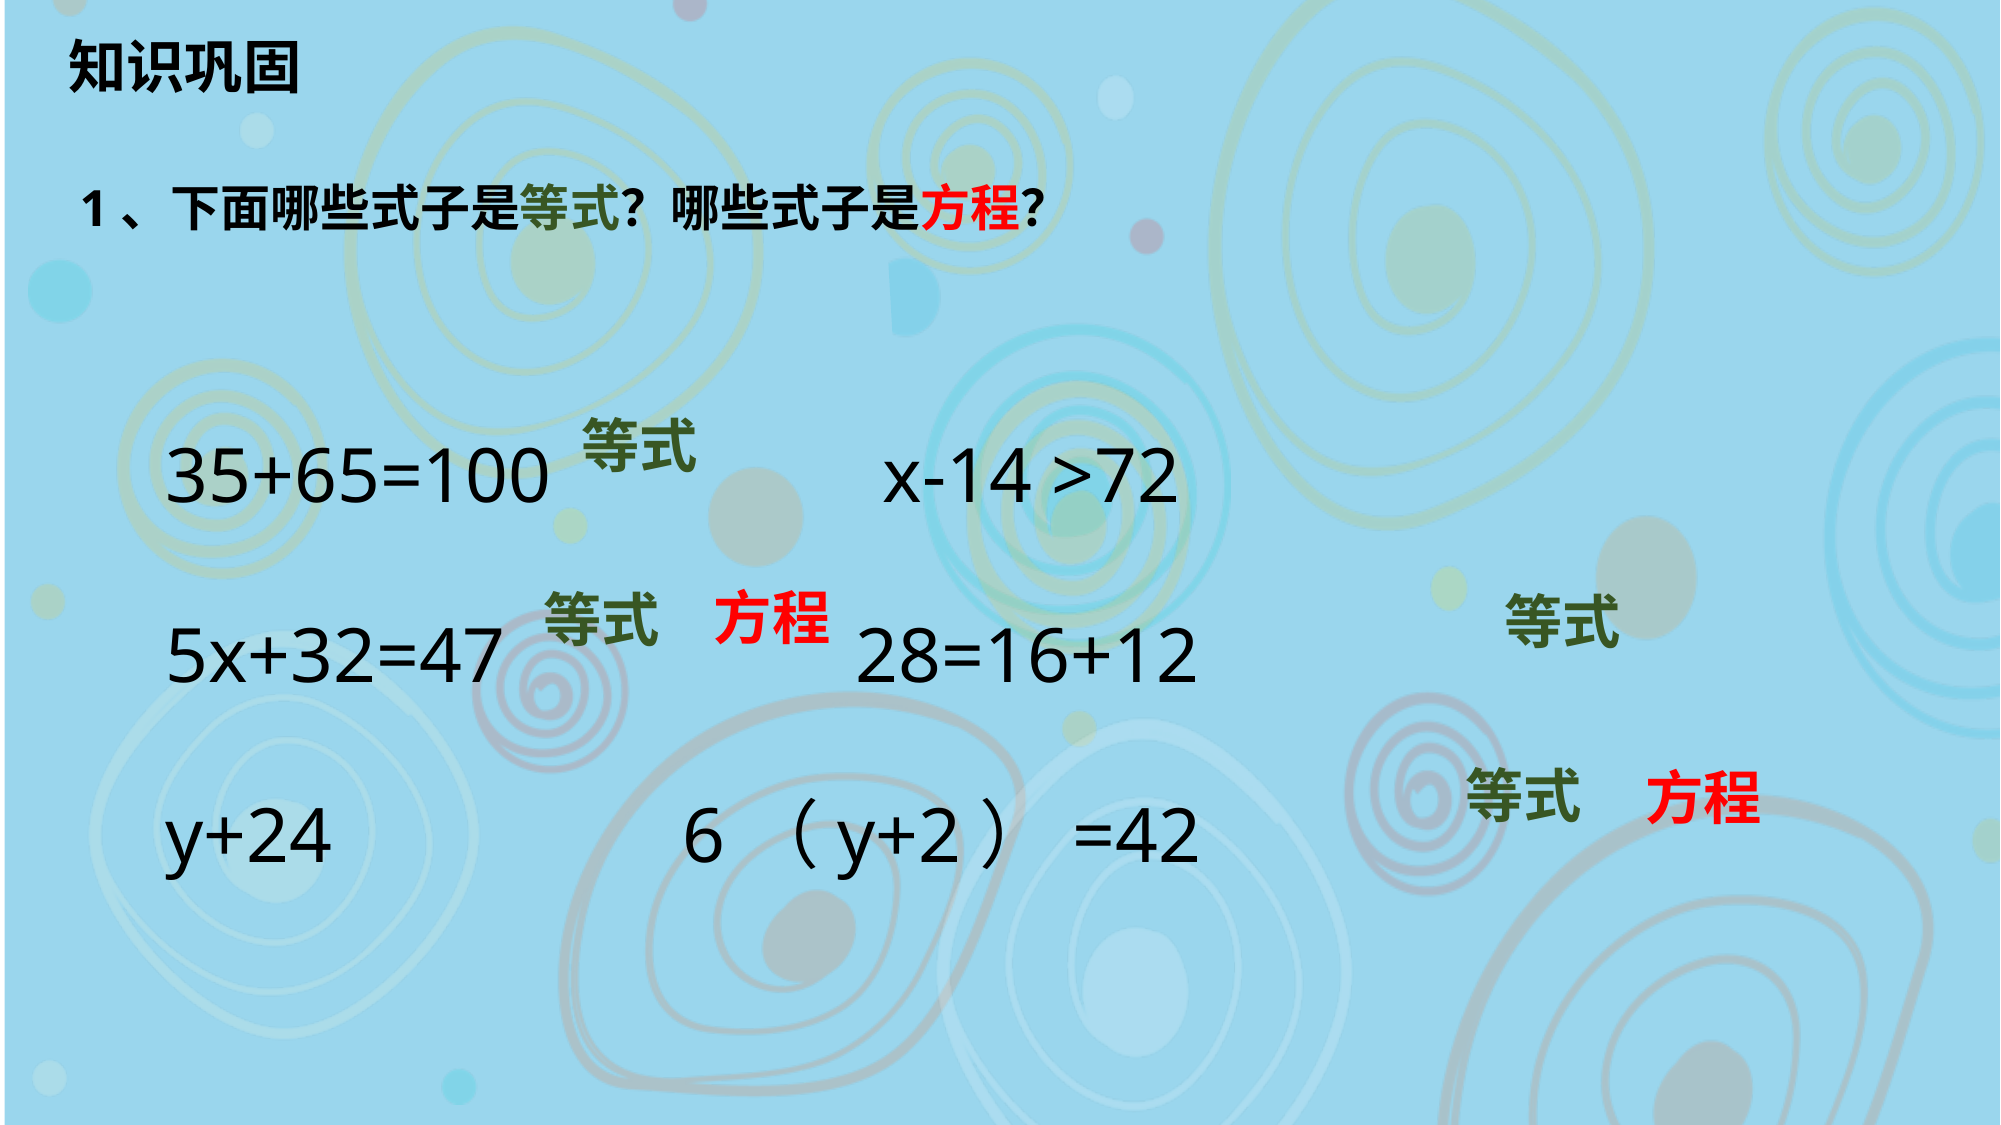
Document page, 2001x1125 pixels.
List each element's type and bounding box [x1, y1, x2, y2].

text_box [4, 0, 2000, 1125]
